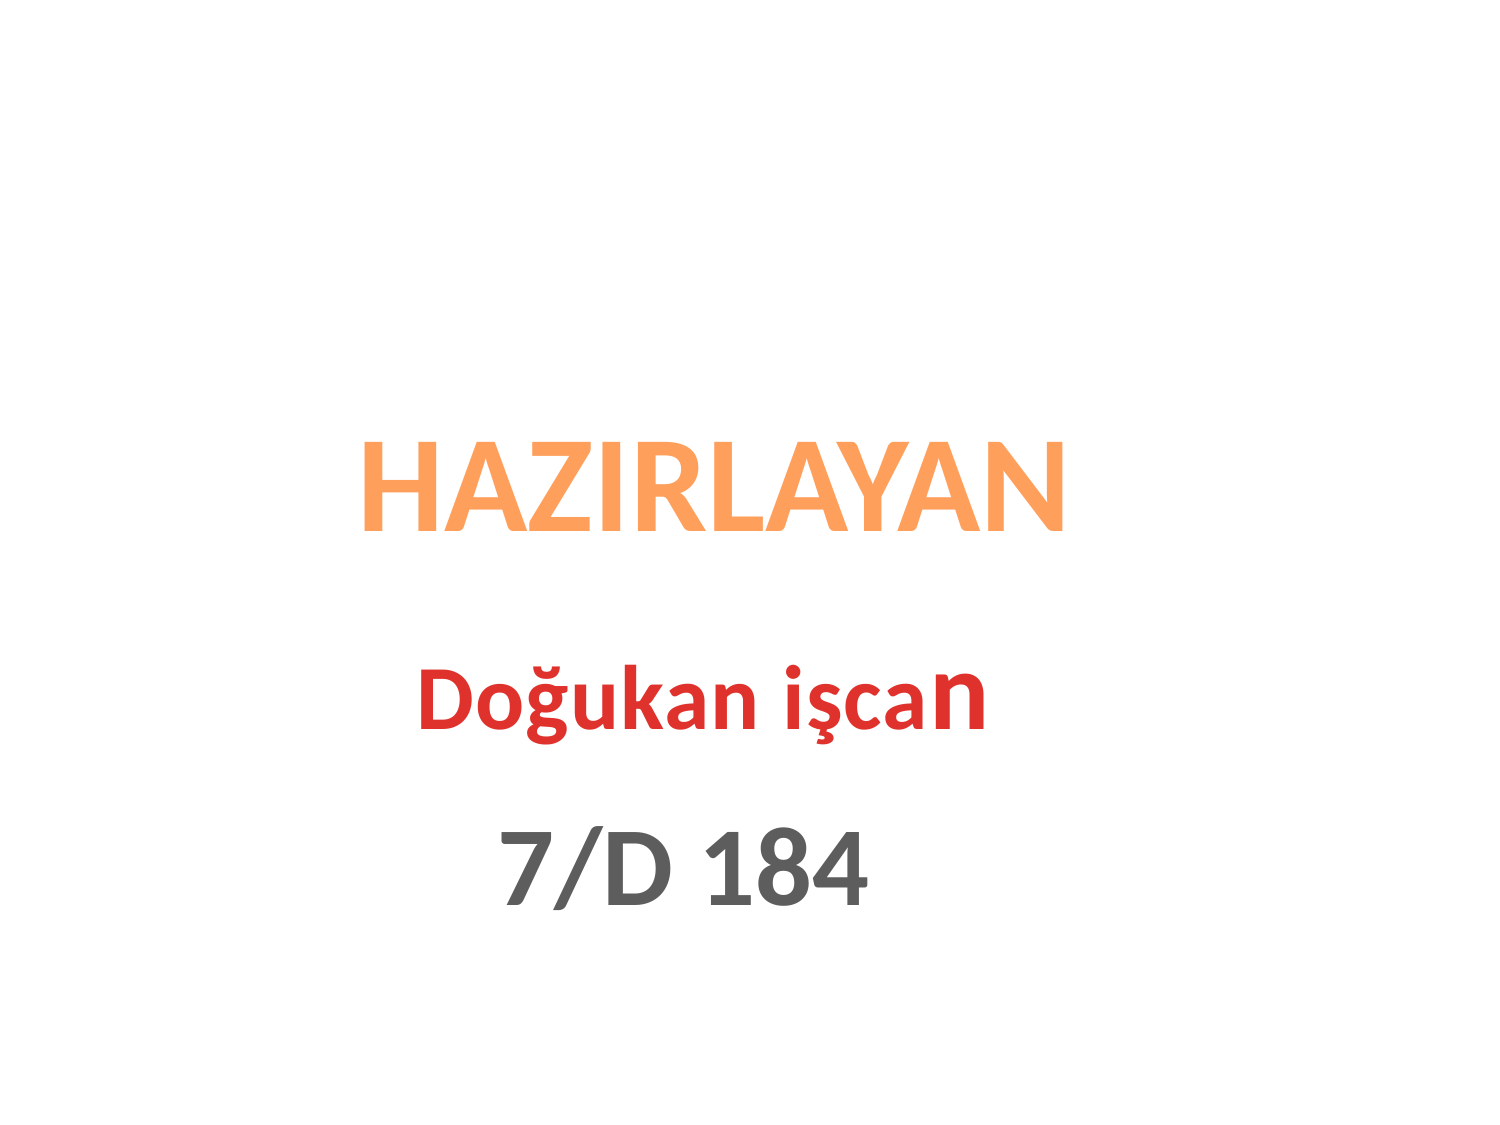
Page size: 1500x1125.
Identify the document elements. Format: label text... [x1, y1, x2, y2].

text_box HAZIRLAYAN [328, 386, 1102, 567]
text_box Doğukan işcan [401, 609, 1005, 760]
text_box 7/D 184 [482, 785, 886, 936]
